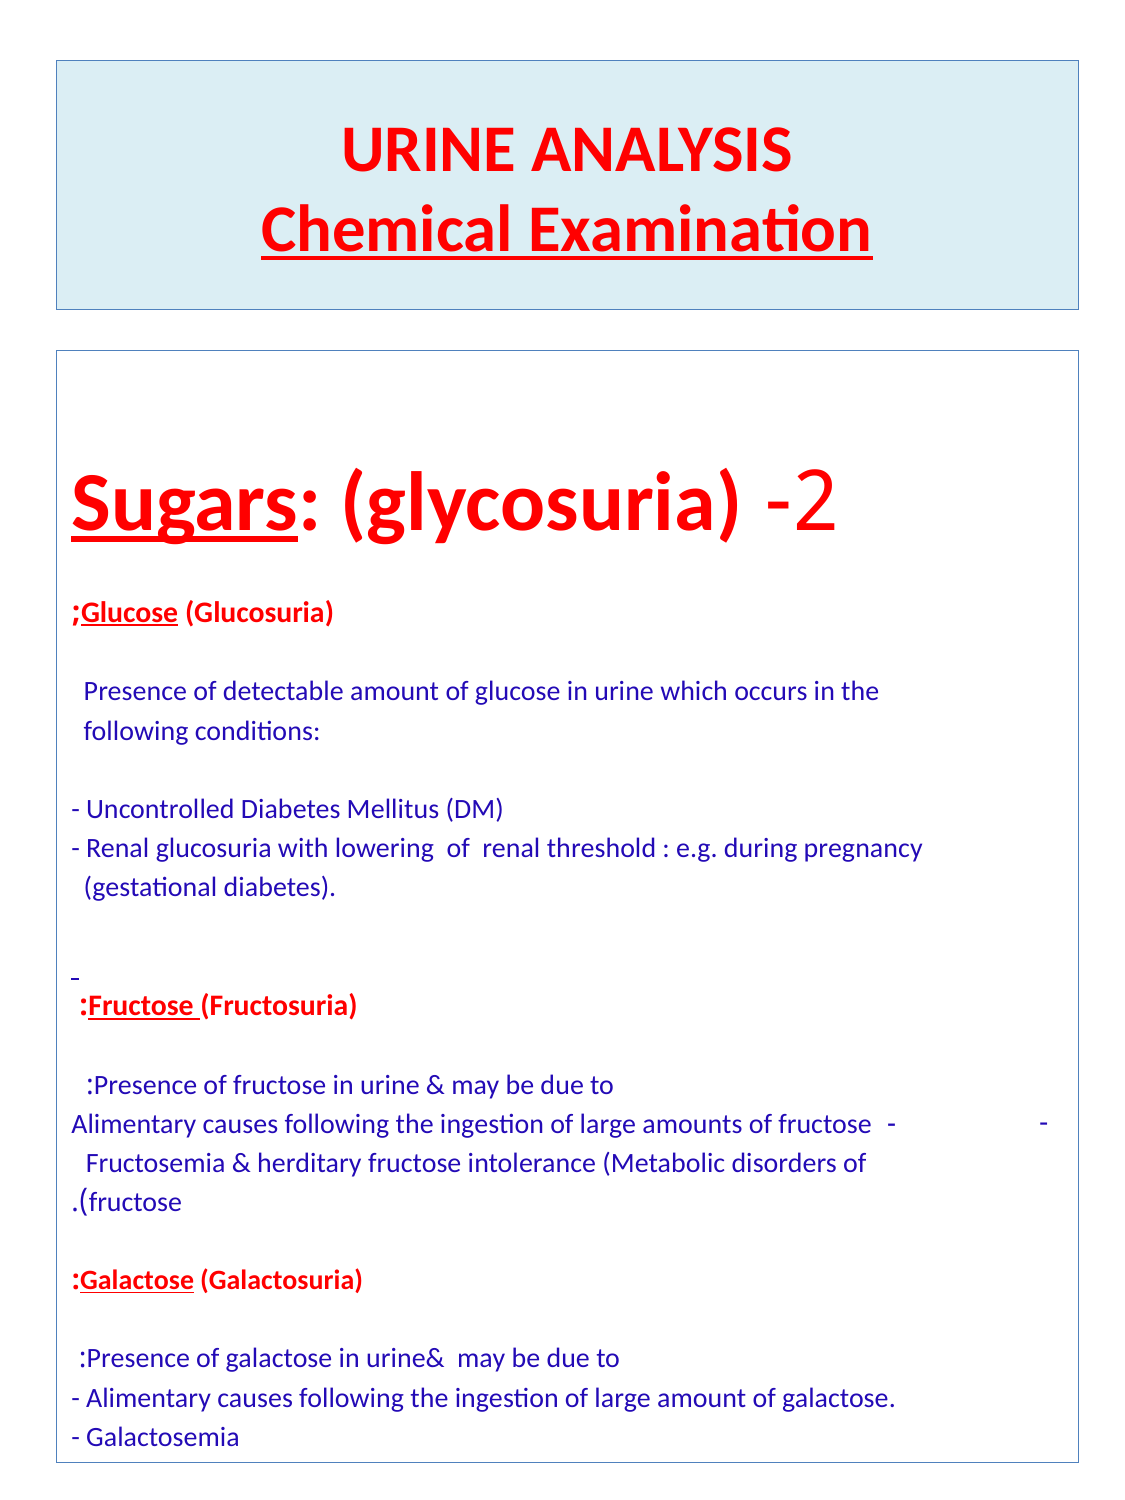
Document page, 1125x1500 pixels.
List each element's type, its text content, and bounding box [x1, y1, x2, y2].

list 2- Sugars: (glycosuria) Glucose (Glucosuria); Presence of detectable amount of glucose in urine which occurs in the following conditions: - Uncontrolled Diabetes Mellitus (DM) - Renal glucosuria with lowering of renal threshold : e.g. during pregnancy (gestational diabetes). Fructose (Fructosuria): Presence of fructose in urine & may be due to: - Alimentary causes following the ingestion of large amounts of fructose Fructosemia & herditary fructose intolerance (Metabolic disorders of fructose). Galactose (Galactosuria): Presence of galactose in urine& may be due to: - Alimentary causes following the ingestion of large amount of galactose. - Galactosemia [56, 350, 1079, 1463]
title URINE ANALYSIS Chemical Examination [56, 60, 1079, 310]
